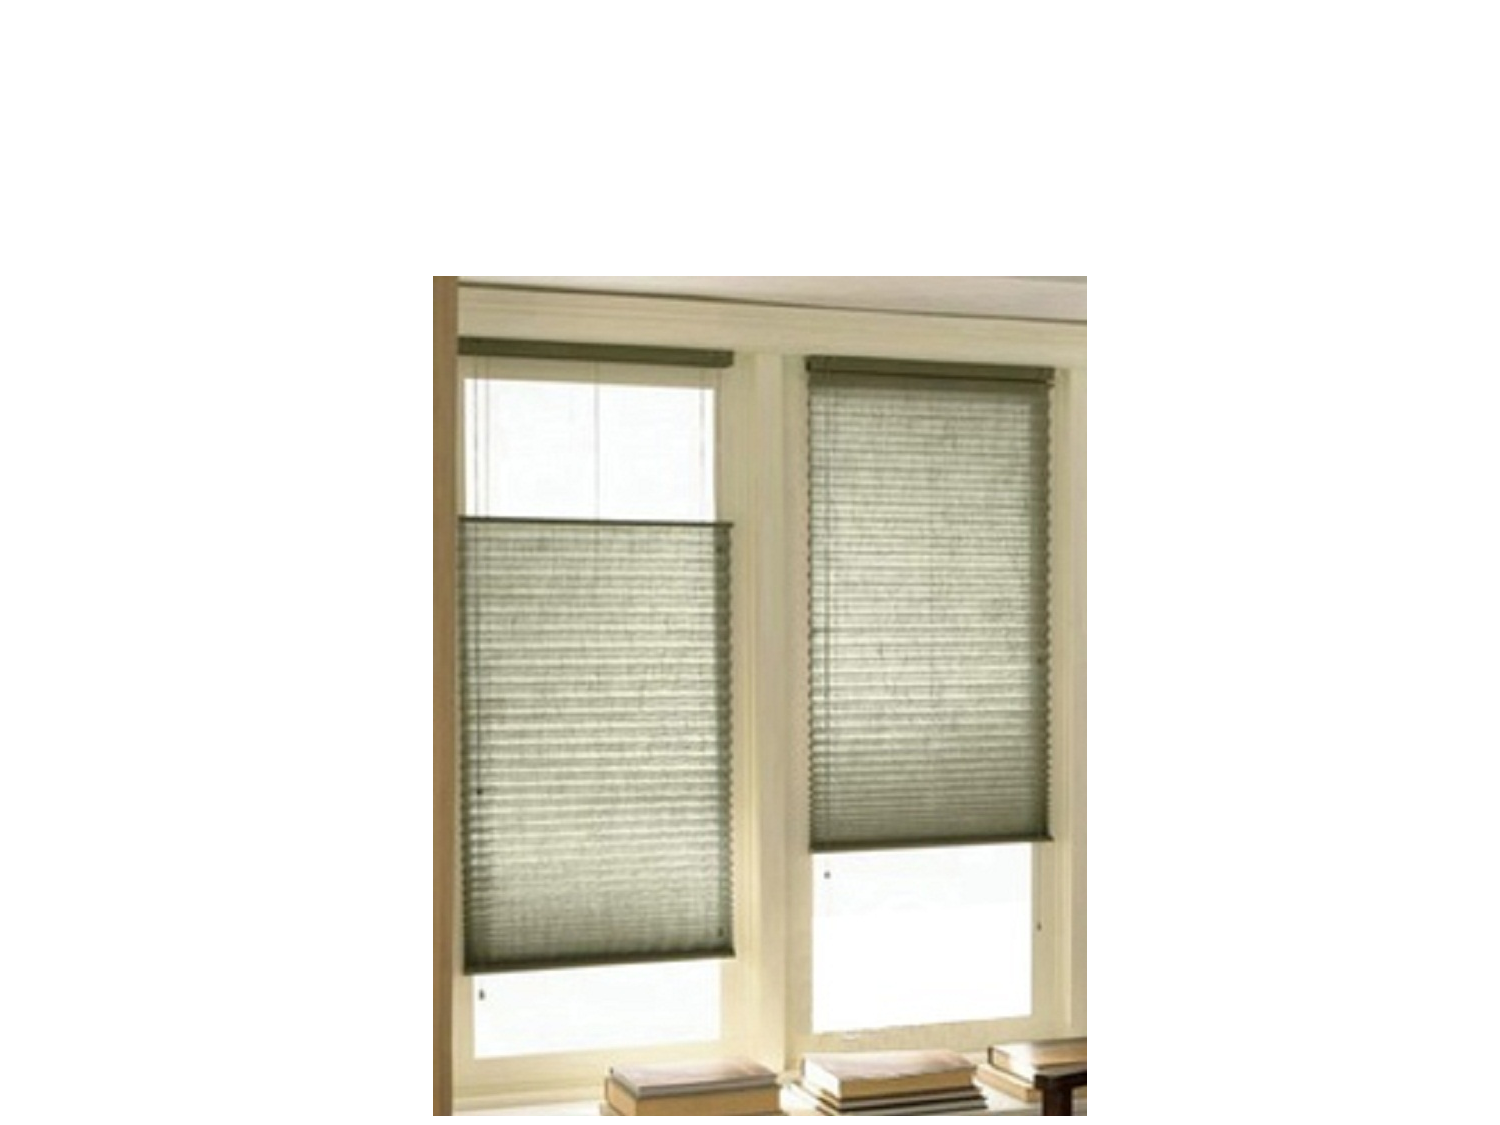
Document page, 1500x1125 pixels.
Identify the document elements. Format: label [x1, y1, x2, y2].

picture [433, 276, 1087, 1117]
